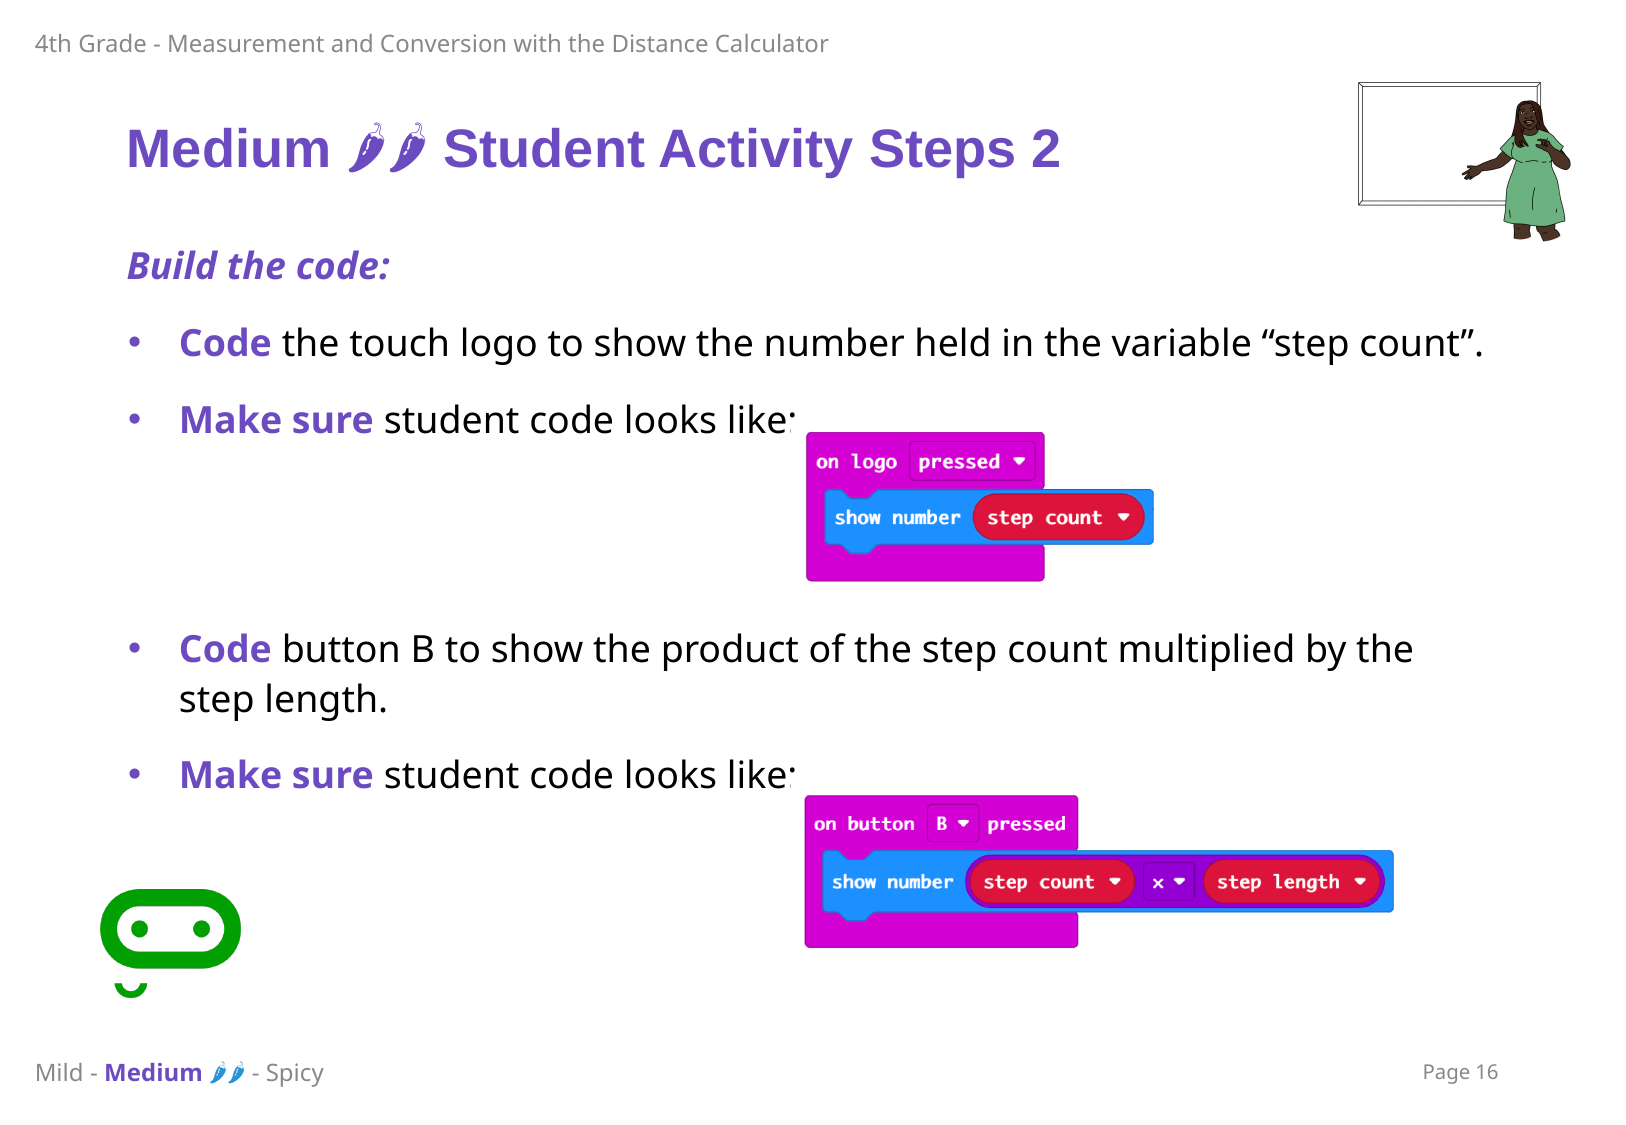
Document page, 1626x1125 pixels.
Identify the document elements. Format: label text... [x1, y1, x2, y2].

title Medium 🌶️🌶️ Student Activity Steps 2 [111, 74, 1338, 225]
picture [790, 421, 1168, 604]
slide_number Page 16 [1147, 1042, 1514, 1103]
picture [790, 783, 1411, 980]
text_box Mild - Medium 🌶️🌶️ - Spicy [19, 1042, 623, 1103]
list Build the code: Code the touch logo to show the number held in the variable “step count”. Make sure student code looks like: Code button B to show the product of the step count multiplied by the step length. Make sure student code looks like: [111, 230, 1514, 987]
picture [1343, 62, 1579, 258]
picture [99, 888, 241, 998]
